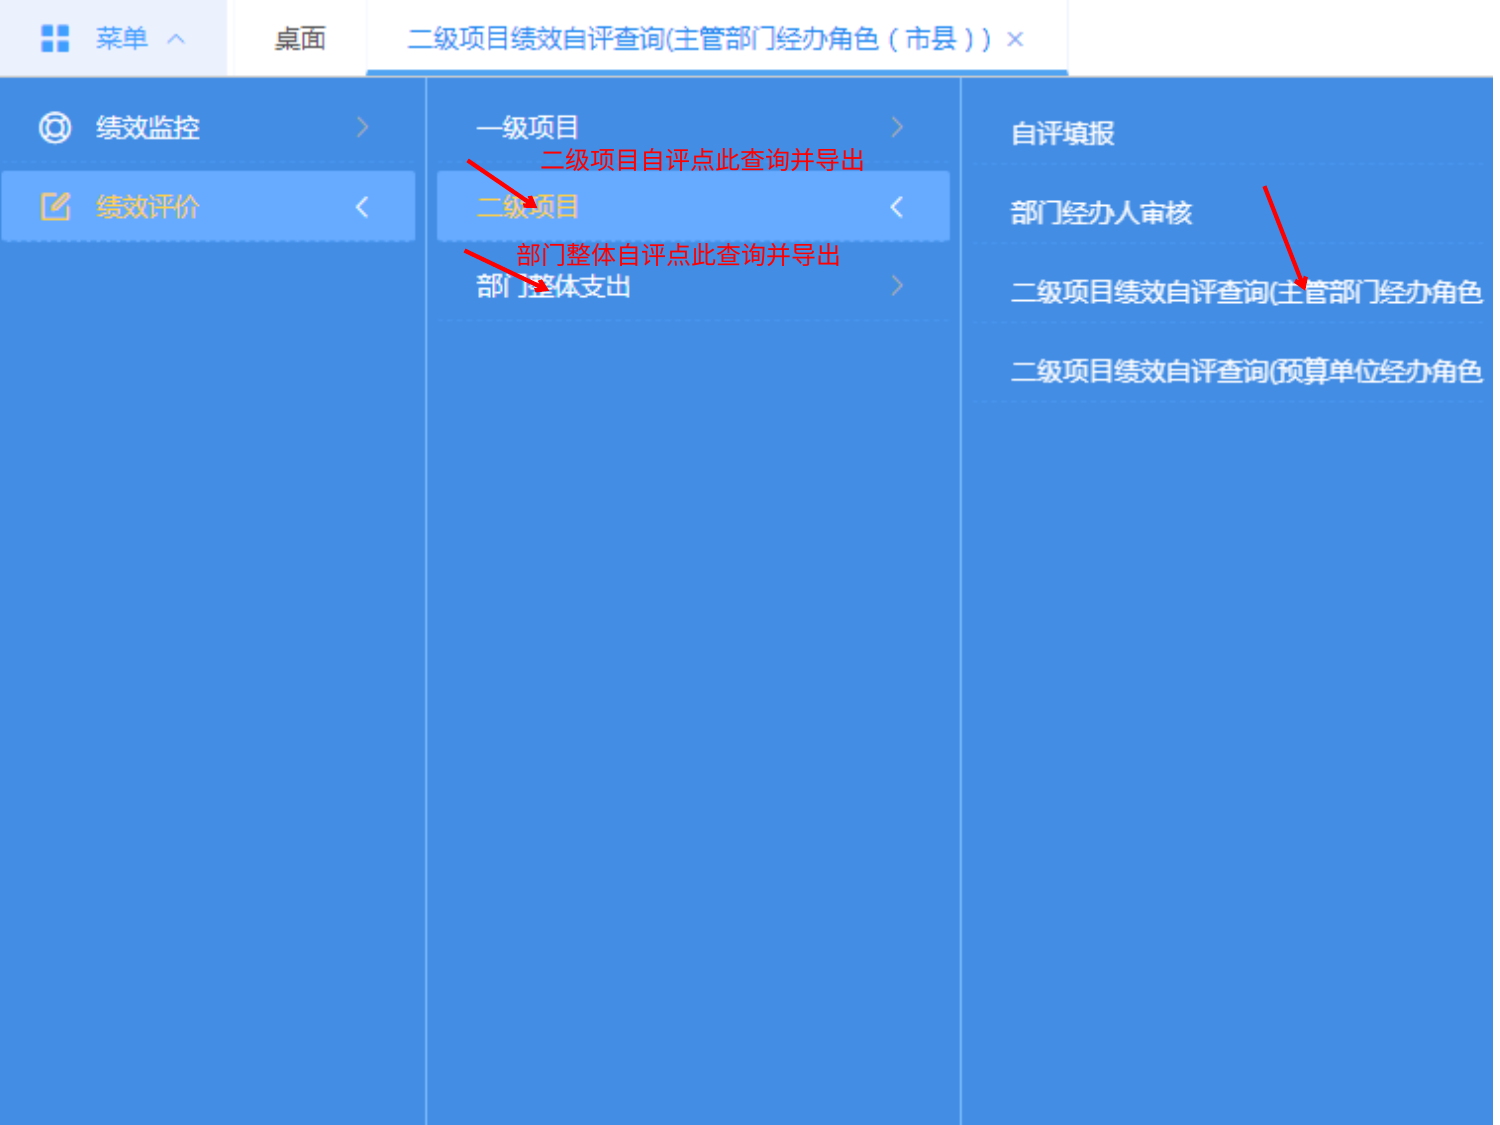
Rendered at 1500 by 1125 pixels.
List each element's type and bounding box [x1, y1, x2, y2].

text_box [464, 250, 550, 292]
picture [0, 0, 1494, 1125]
text_box [1264, 185, 1306, 292]
text_box [467, 160, 538, 209]
